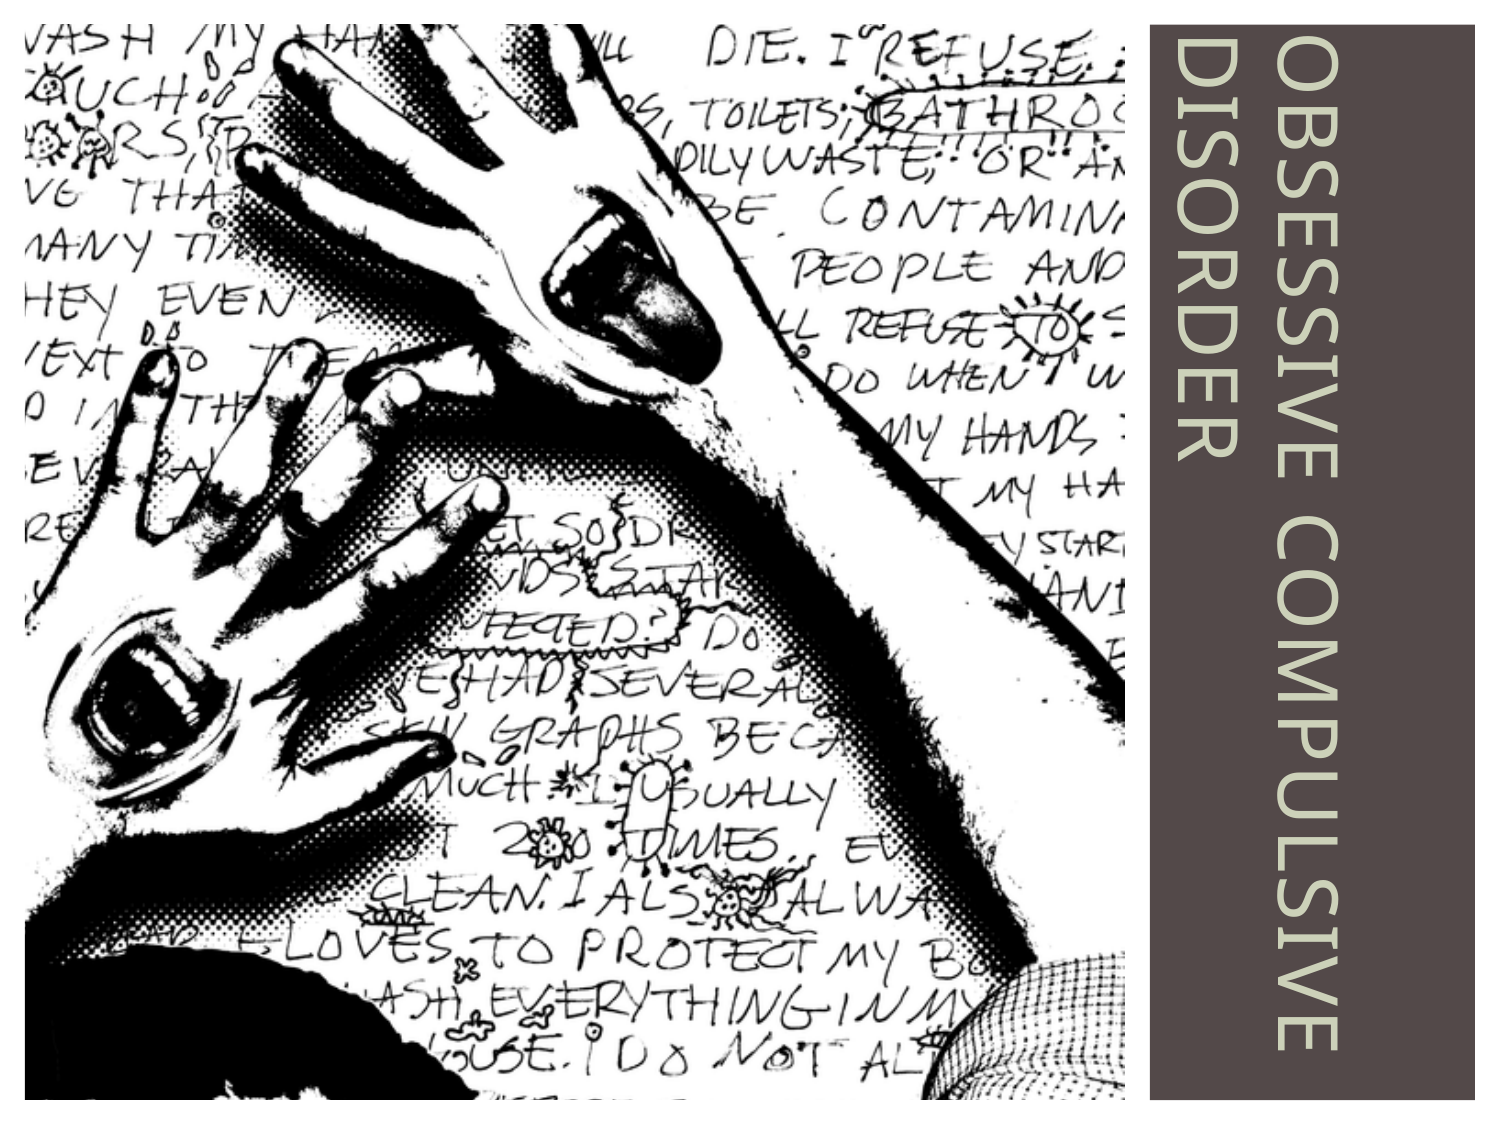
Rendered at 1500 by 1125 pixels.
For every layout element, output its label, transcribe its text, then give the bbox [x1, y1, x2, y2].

title Obsessive Compulsive Disorder [1154, 16, 1429, 1109]
picture [24, 24, 1126, 1101]
